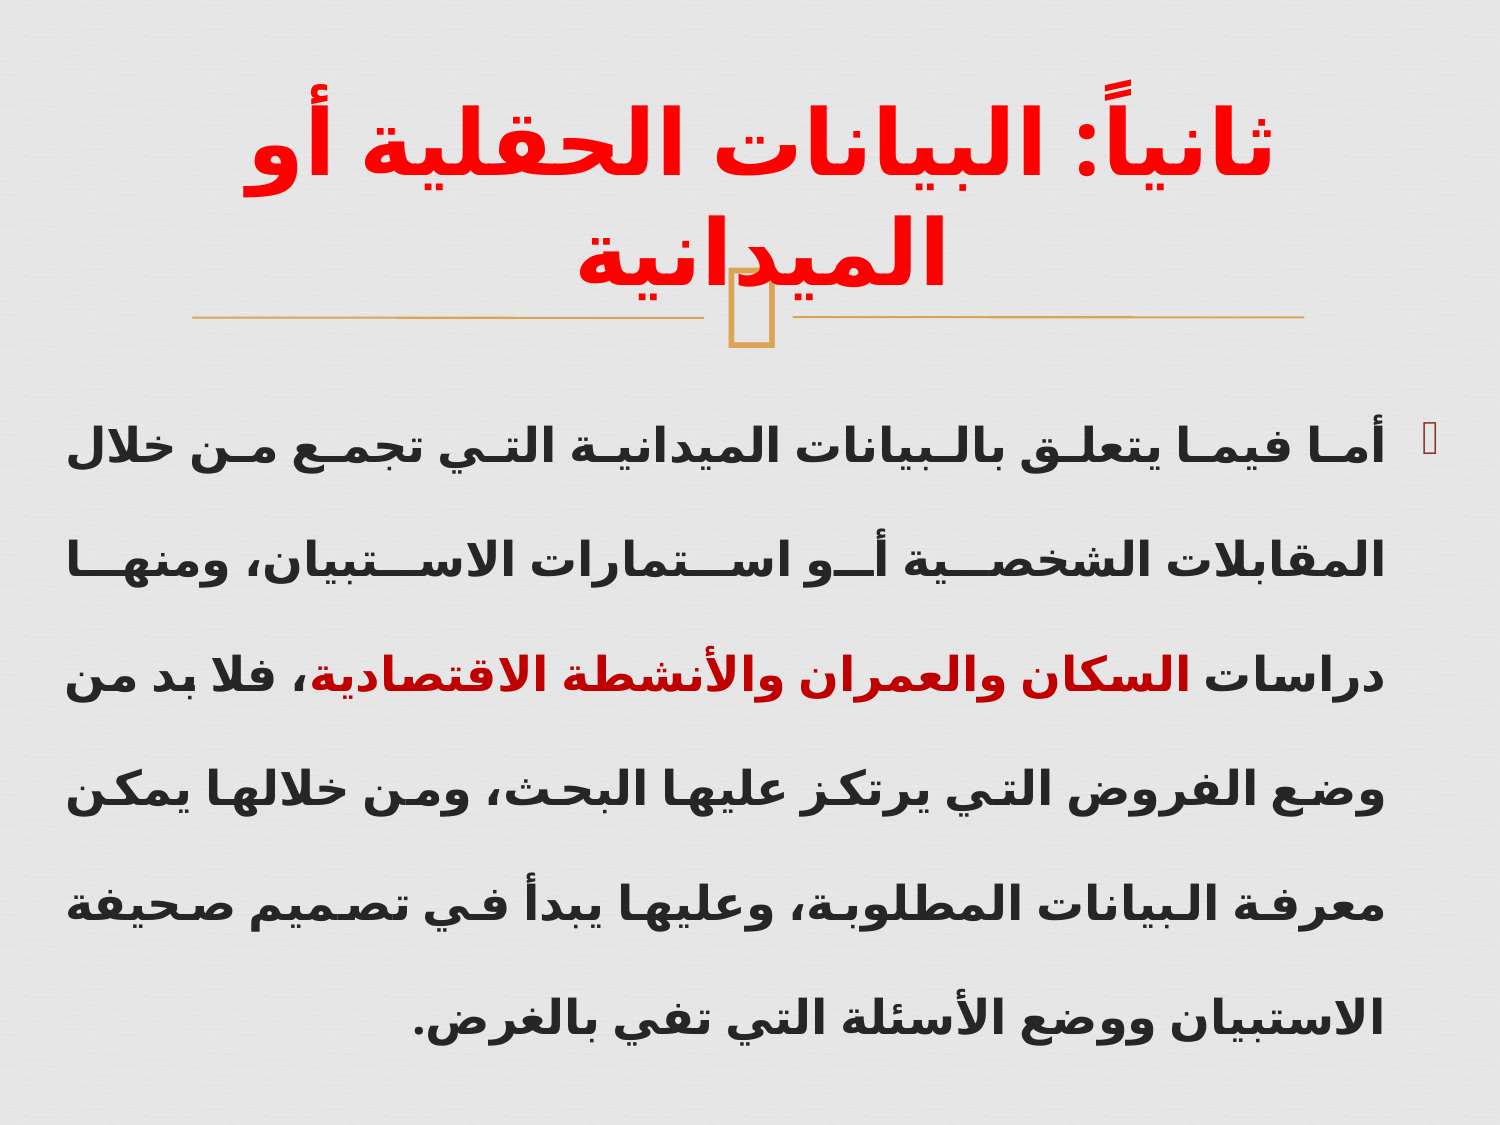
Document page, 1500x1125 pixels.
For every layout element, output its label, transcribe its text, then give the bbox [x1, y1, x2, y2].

list أما فيما يتعلق بالبيانات الميدانية التي تجمع من خلال المقابلات الشخصية أو استمارات الاستبيان، ومنها دراسات السكان والعمران والأنشطة الاقتصادية، فلا بد من وضع الفروض التي يرتكز عليها البحث، ومن خلالها يمكن معرفة البيانات المطلوبة، وعليها يبدأ في تصميم صحيفة الاستبيان ووضع الأسئلة التي تفي بالغرض. [50, 350, 1451, 1063]
title ثانياً: البيانات الحقلية أو الميدانية [75, 112, 1451, 275]
